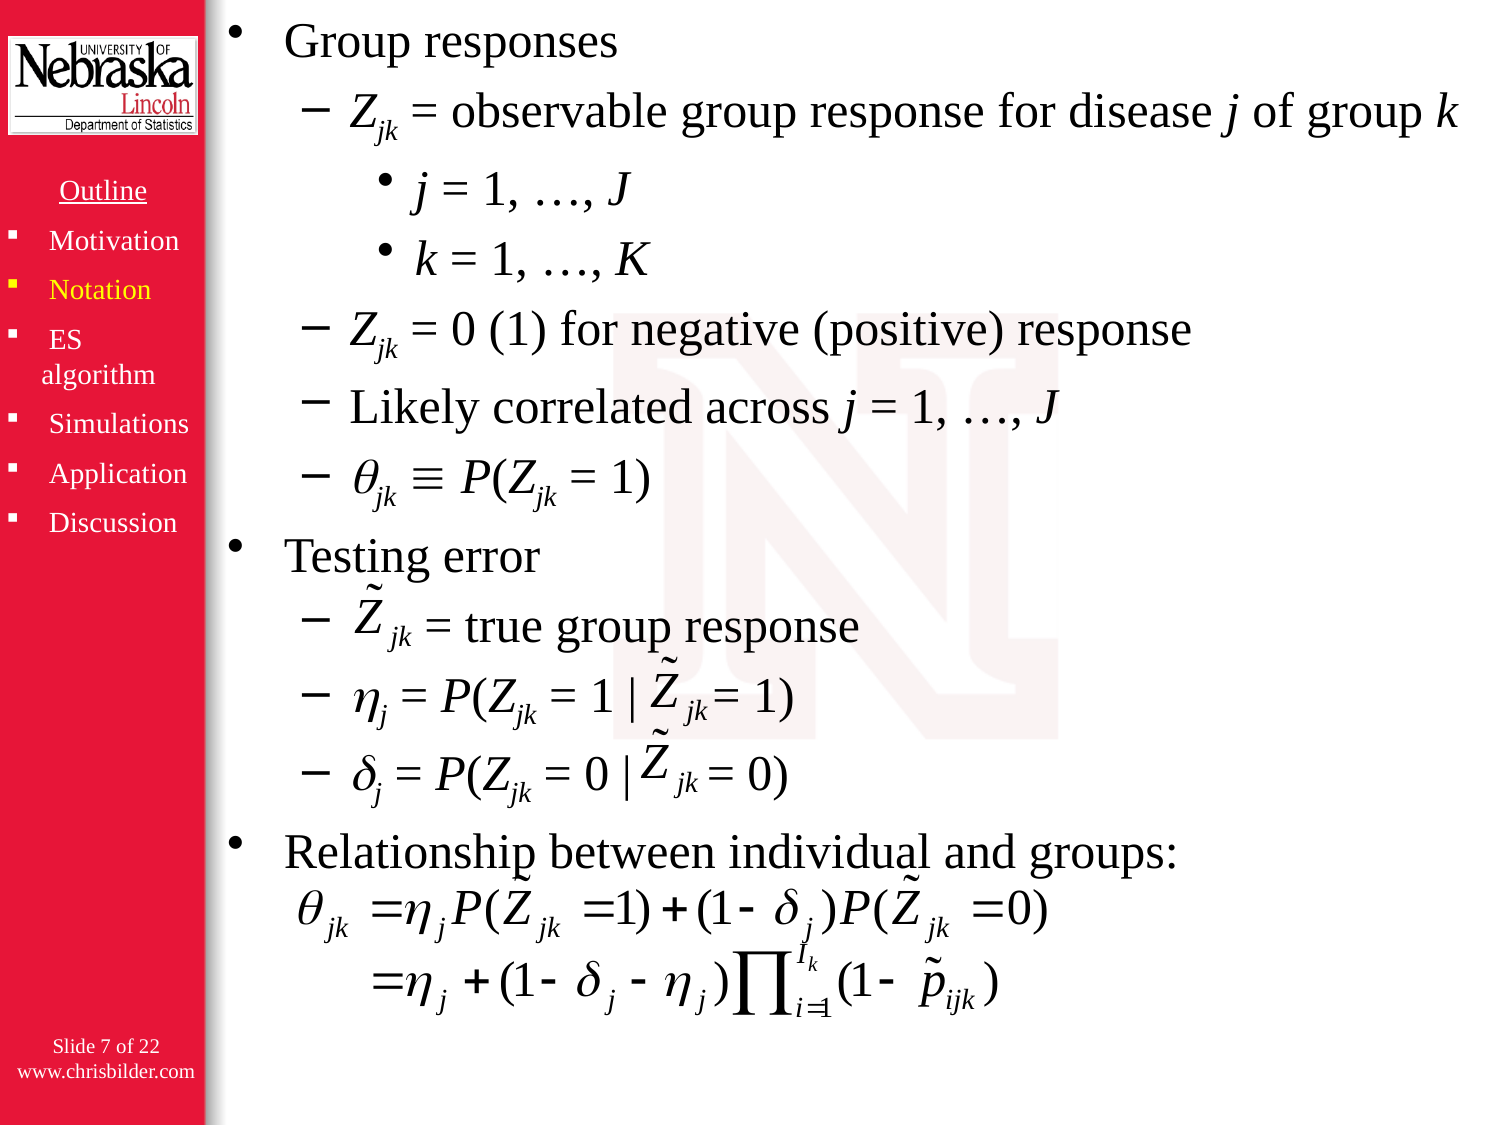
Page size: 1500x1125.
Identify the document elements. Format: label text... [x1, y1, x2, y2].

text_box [294, 874, 1054, 951]
picture [0, 0, 1500, 1125]
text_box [635, 728, 704, 805]
text_box Outline Motivation Notation ES algorithm Simulations Application Discussion [5, 171, 201, 539]
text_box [645, 656, 714, 733]
list Group responses Zjk = observable group response for disease j of group k j = 1, …, J k = 1, …, K Zjk = 0 (1) for negative (positive) response Likely correlated across j = 1, …, J jk  P(Zjk = 1) Testing error = true group response j = P(Zjk = 1 | = 1) j = P(Zjk = 0 | = 0) Relationship between individual and groups: [212, 0, 1500, 1100]
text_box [349, 583, 418, 660]
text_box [299, 937, 1005, 1024]
